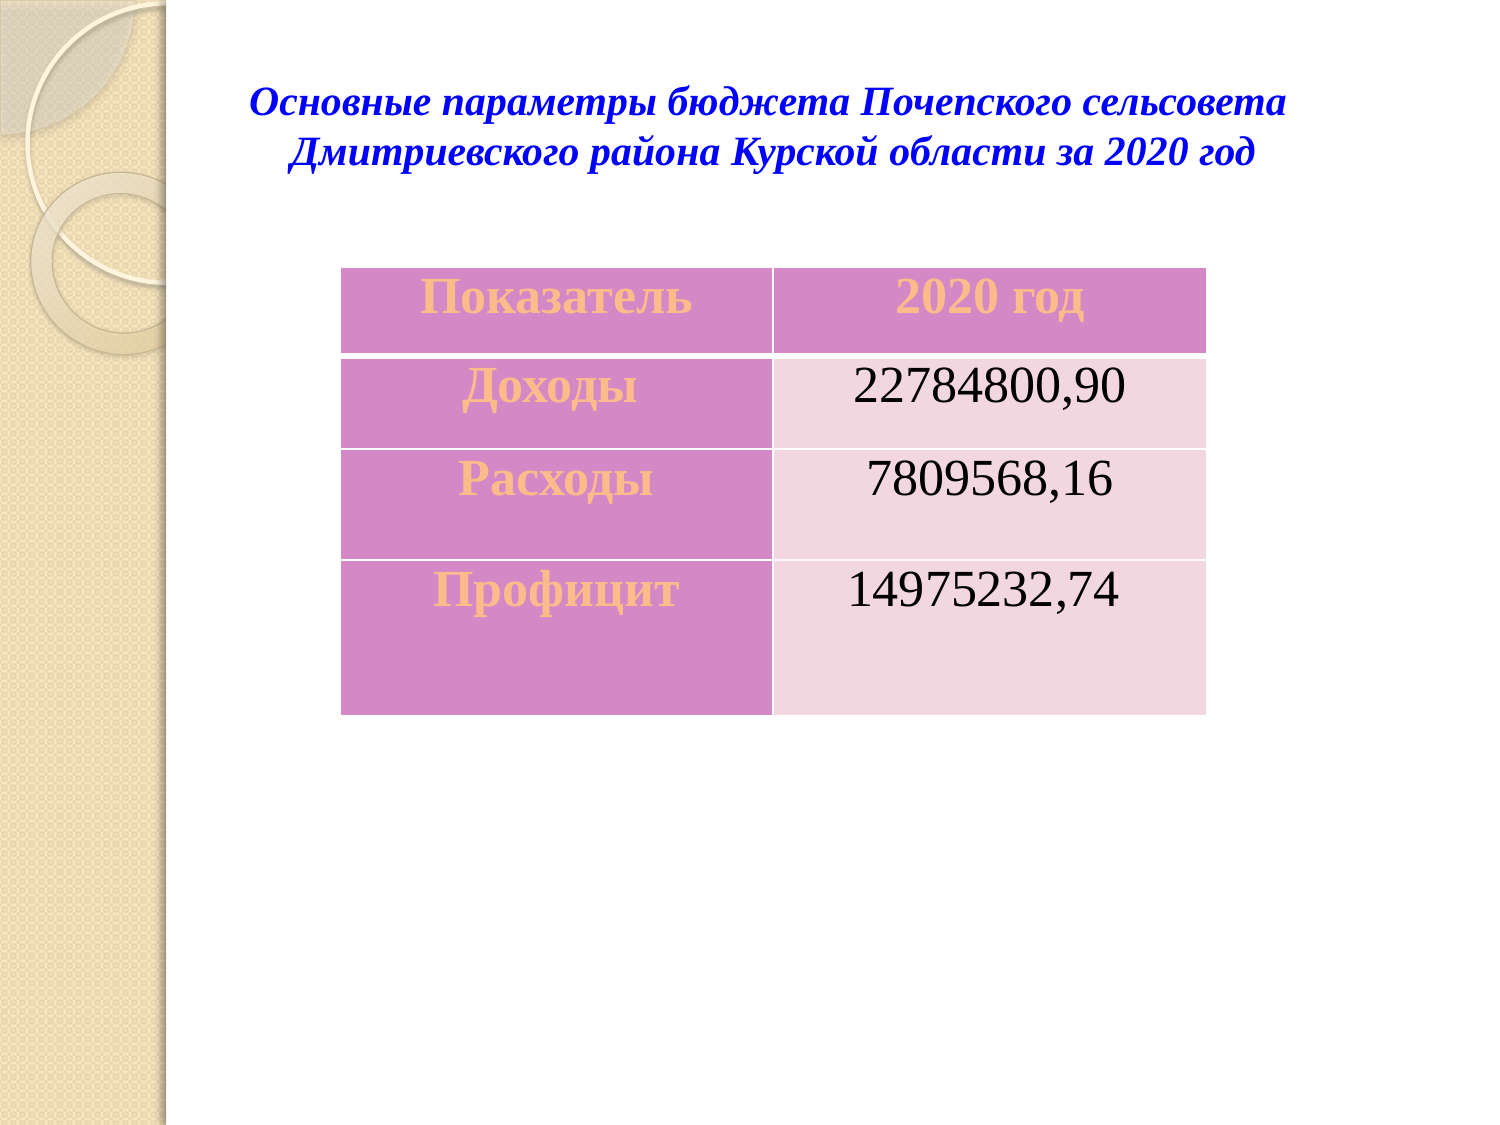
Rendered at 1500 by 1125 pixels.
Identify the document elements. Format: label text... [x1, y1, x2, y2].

table_cell Профицит [341, 561, 772, 715]
table_cell 22784800,90 [774, 359, 1206, 448]
table_cell 14975232,74 [774, 561, 1206, 715]
table_cell Доходы [341, 359, 772, 448]
table_cell 7809568,16 [774, 450, 1206, 559]
table_header Показатель [341, 268, 772, 353]
text_box Основные параметры бюджета Почепского сельсовета Дмитриевского района Курской области за 2020 год [47, 66, 1500, 182]
table_cell Расходы [341, 450, 772, 559]
table_header 2020 год [774, 268, 1206, 353]
